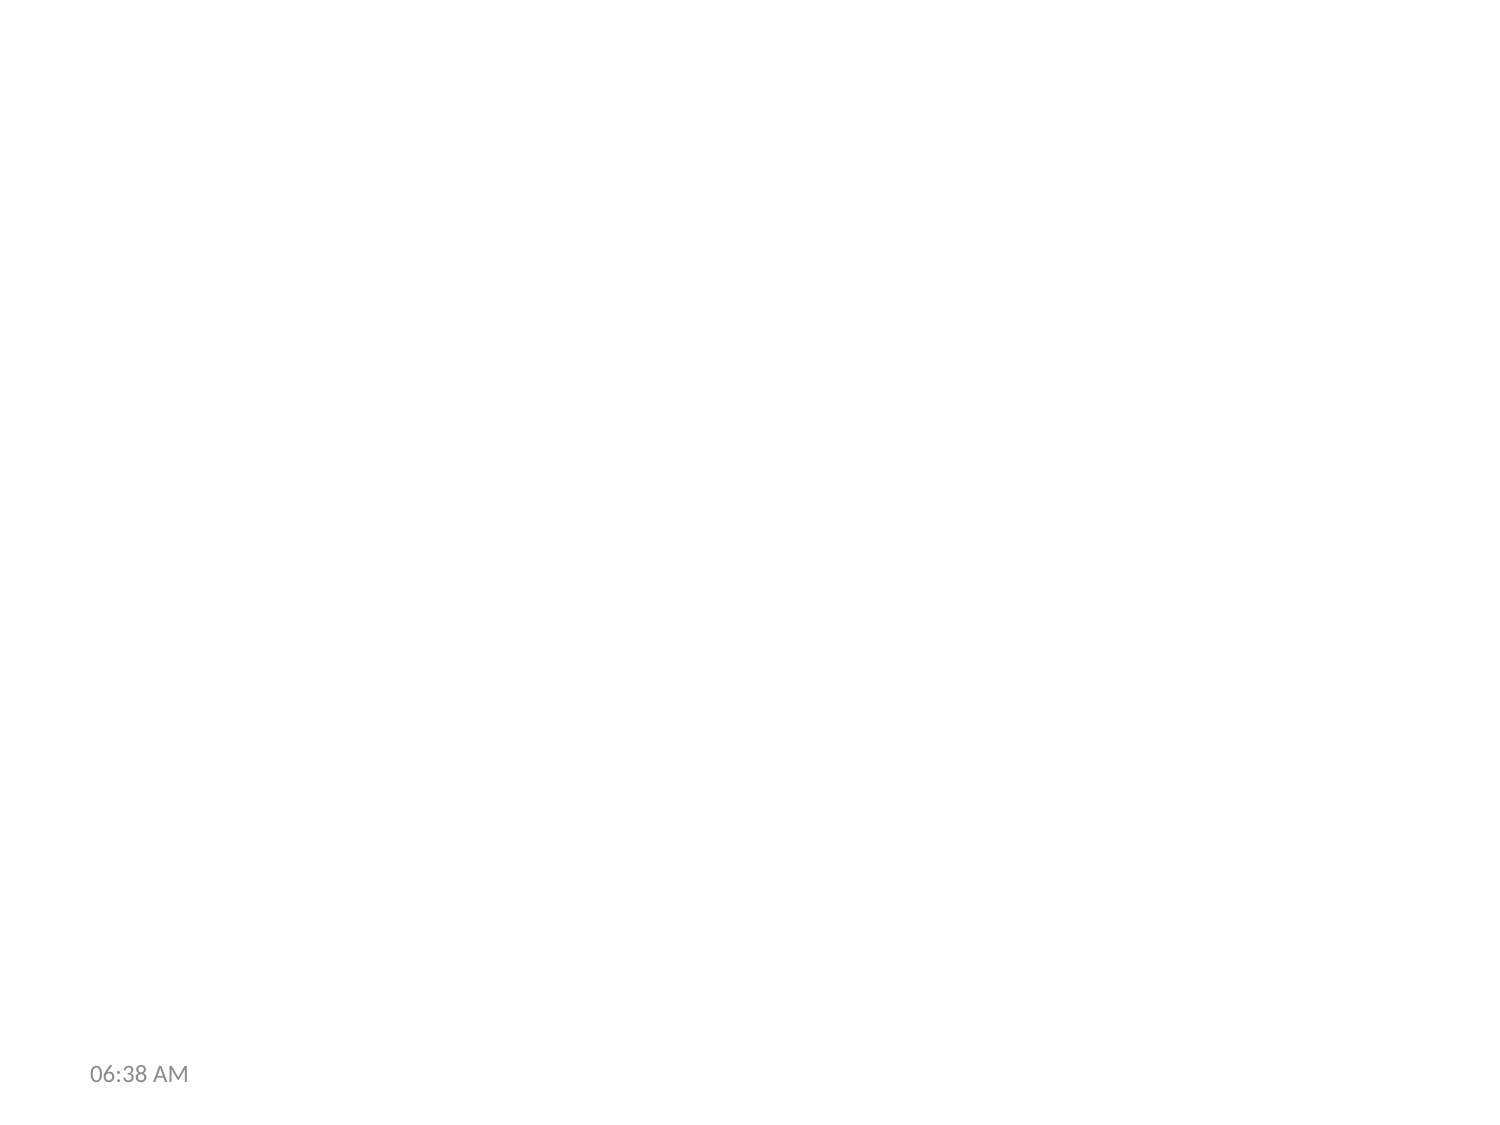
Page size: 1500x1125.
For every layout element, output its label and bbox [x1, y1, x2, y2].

slide_number [75, 1042, 425, 1103]
